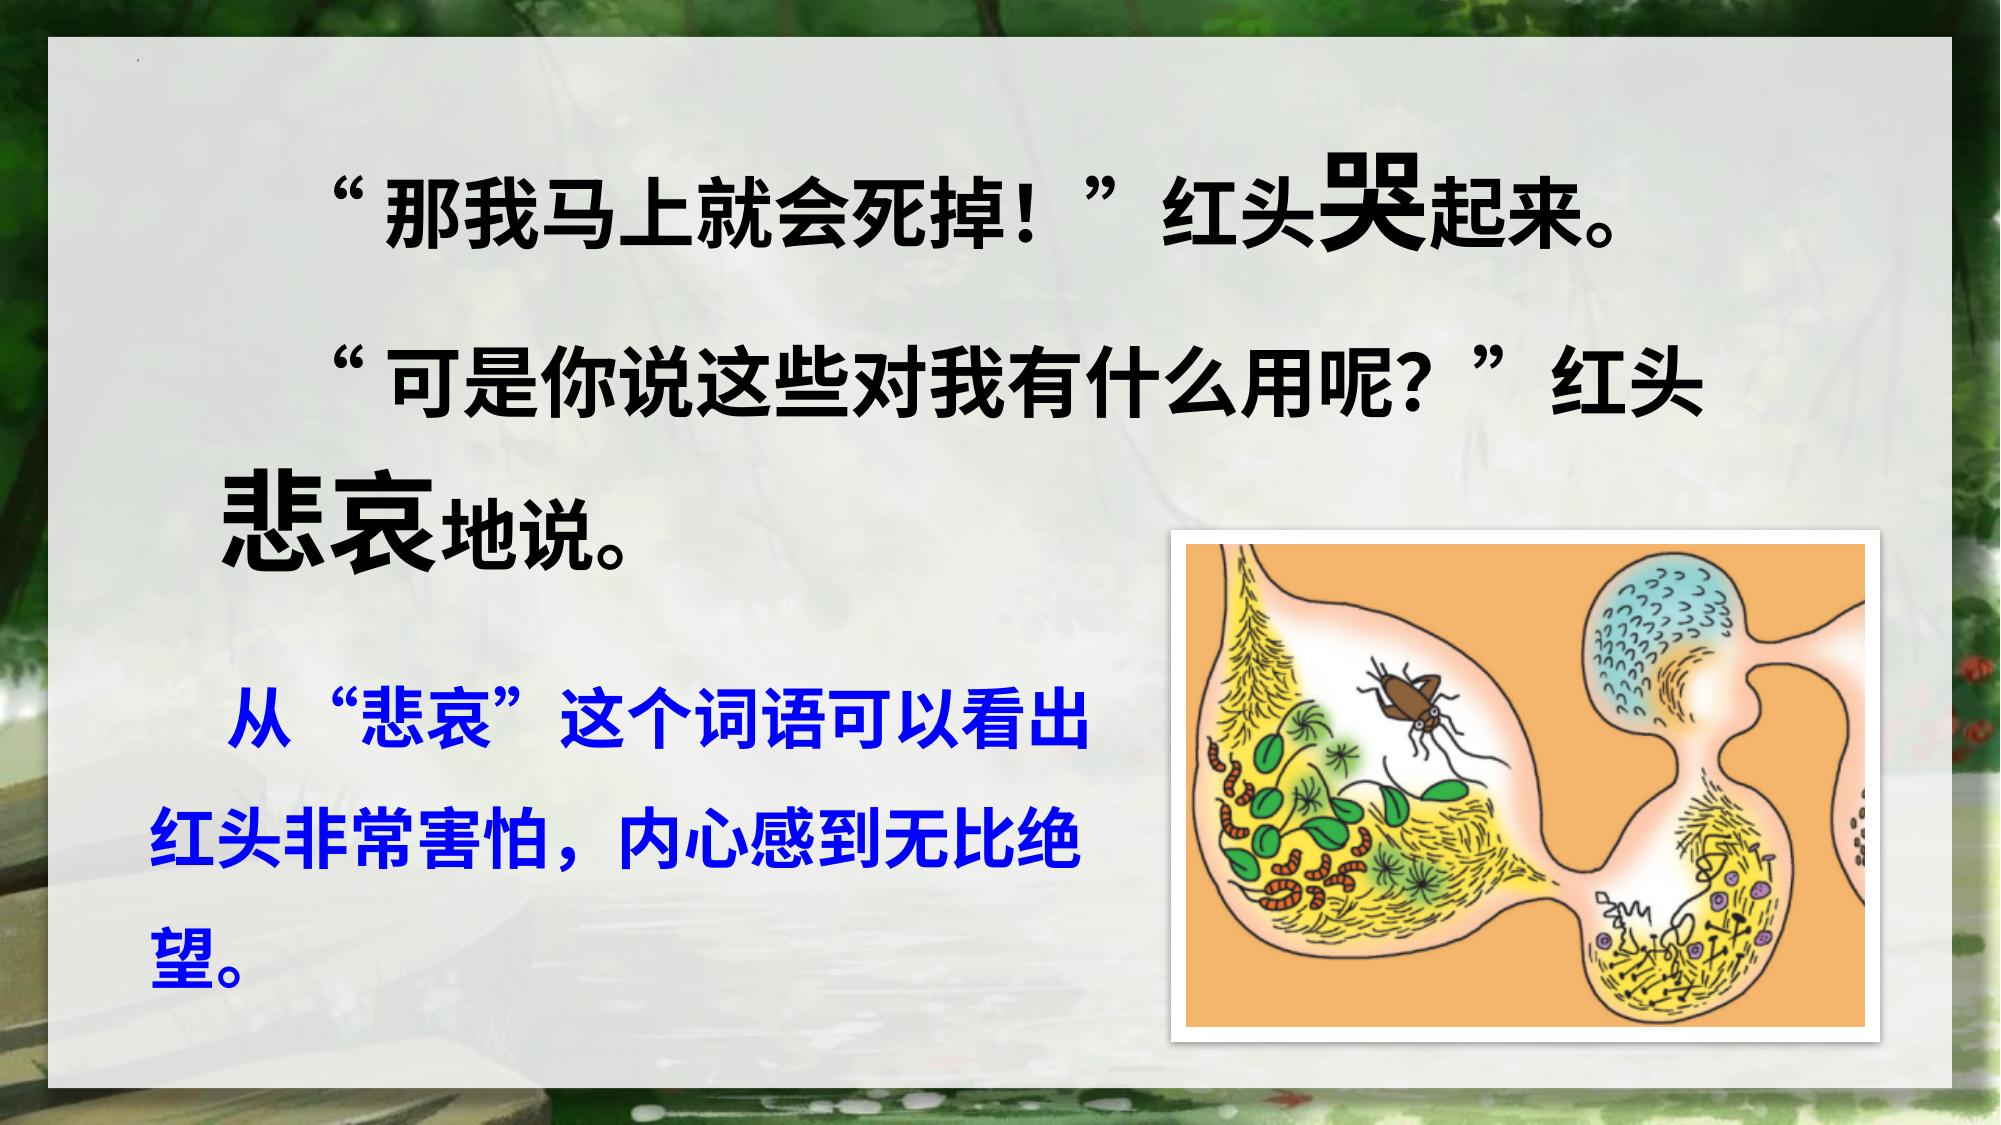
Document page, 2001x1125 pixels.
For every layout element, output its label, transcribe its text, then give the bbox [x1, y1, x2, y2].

picture [0, 0, 2000, 1125]
text_box “那我马上就会死掉！”红头哭起来。 [202, 97, 1768, 273]
text_box 从“悲哀”这个词语可以看出红头非常害怕，内心感到无比绝望。 [134, 629, 1135, 1005]
text_box “可是你说这些对我有什么用呢？”红头悲哀地说。 [202, 307, 1768, 594]
